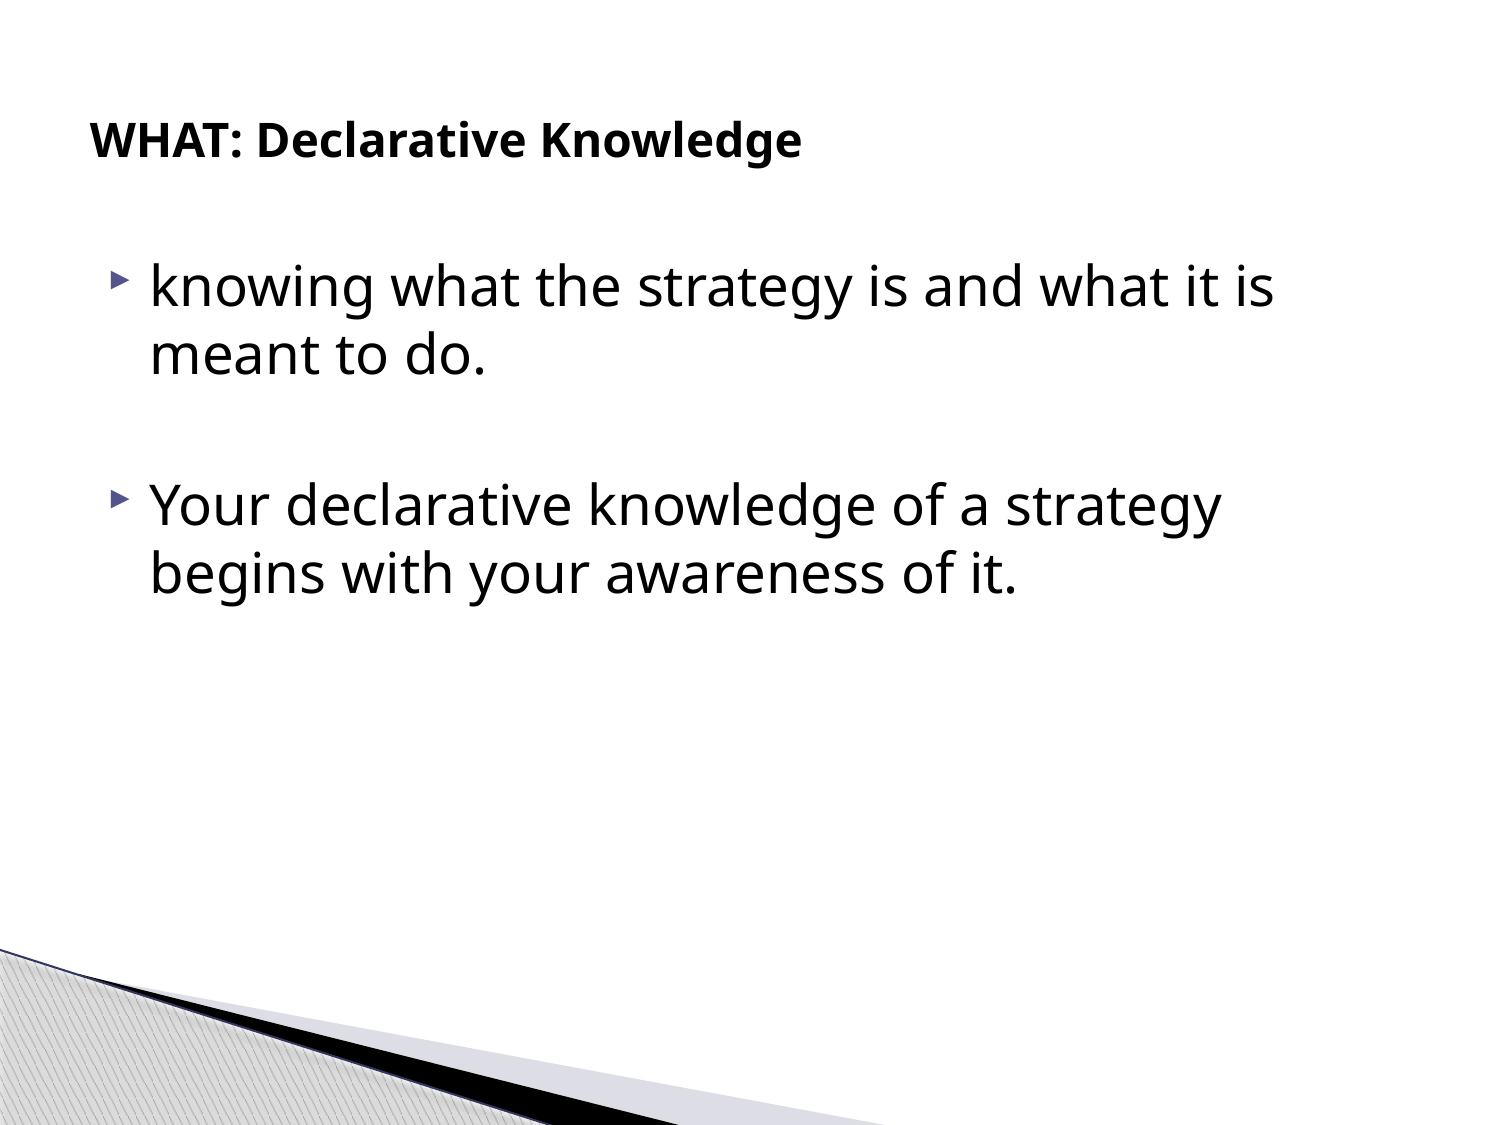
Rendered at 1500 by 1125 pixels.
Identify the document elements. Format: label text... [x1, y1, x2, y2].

list knowing what the strategy is and what it is meant to do. Your declarative knowledge of a strategy begins with your awareness of it. [75, 243, 1425, 986]
title WHAT: Declarative Knowledge [75, 45, 1425, 233]
